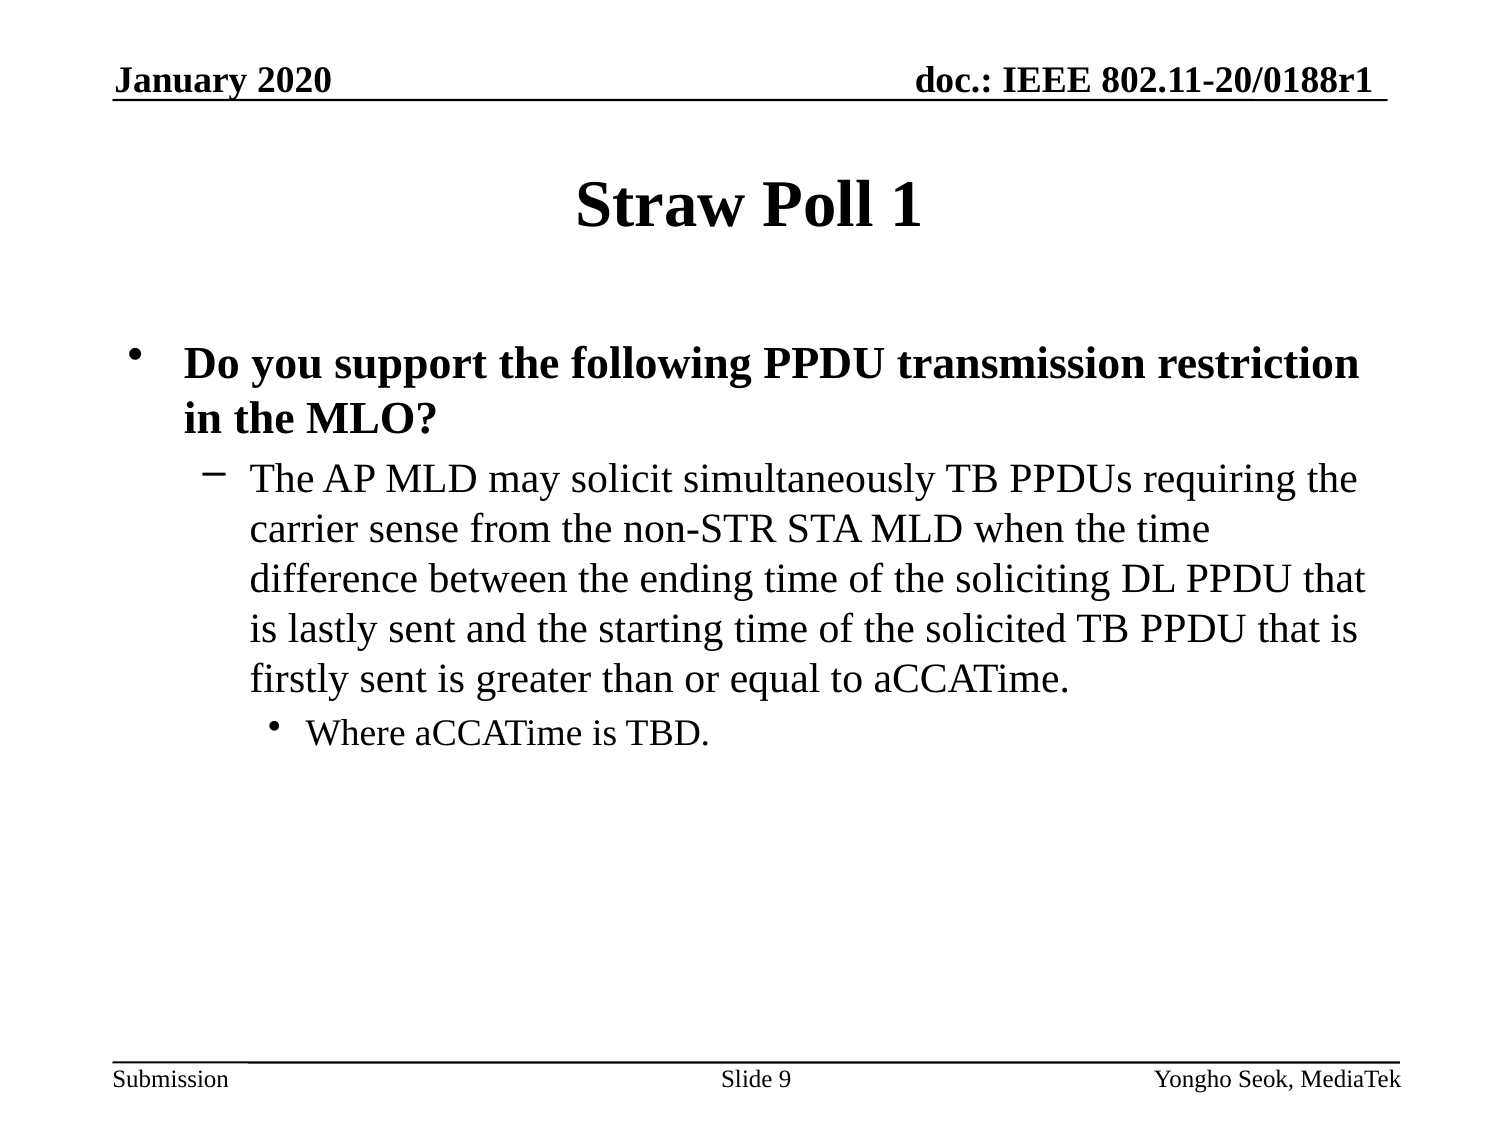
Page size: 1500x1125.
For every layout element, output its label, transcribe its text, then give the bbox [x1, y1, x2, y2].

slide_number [114, 54, 335, 101]
list Do you support the following PPDU transmission restriction in the MLO? The AP MLD may solicit simultaneously TB PPDUs requiring the carrier sense from the non-STR STA MLD when the time difference between the ending time of the soliciting DL PPDU that is lastly sent and the starting time of the solicited TB PPDU that is firstly sent is greater than or equal to aCCATime. Where aCCATime is TBD. [112, 324, 1388, 1001]
title Straw Poll 1 [112, 112, 1388, 288]
footer Yongho Seok, MediaTek [1150, 1061, 1402, 1093]
slide_number Slide 9 [712, 1061, 800, 1093]
